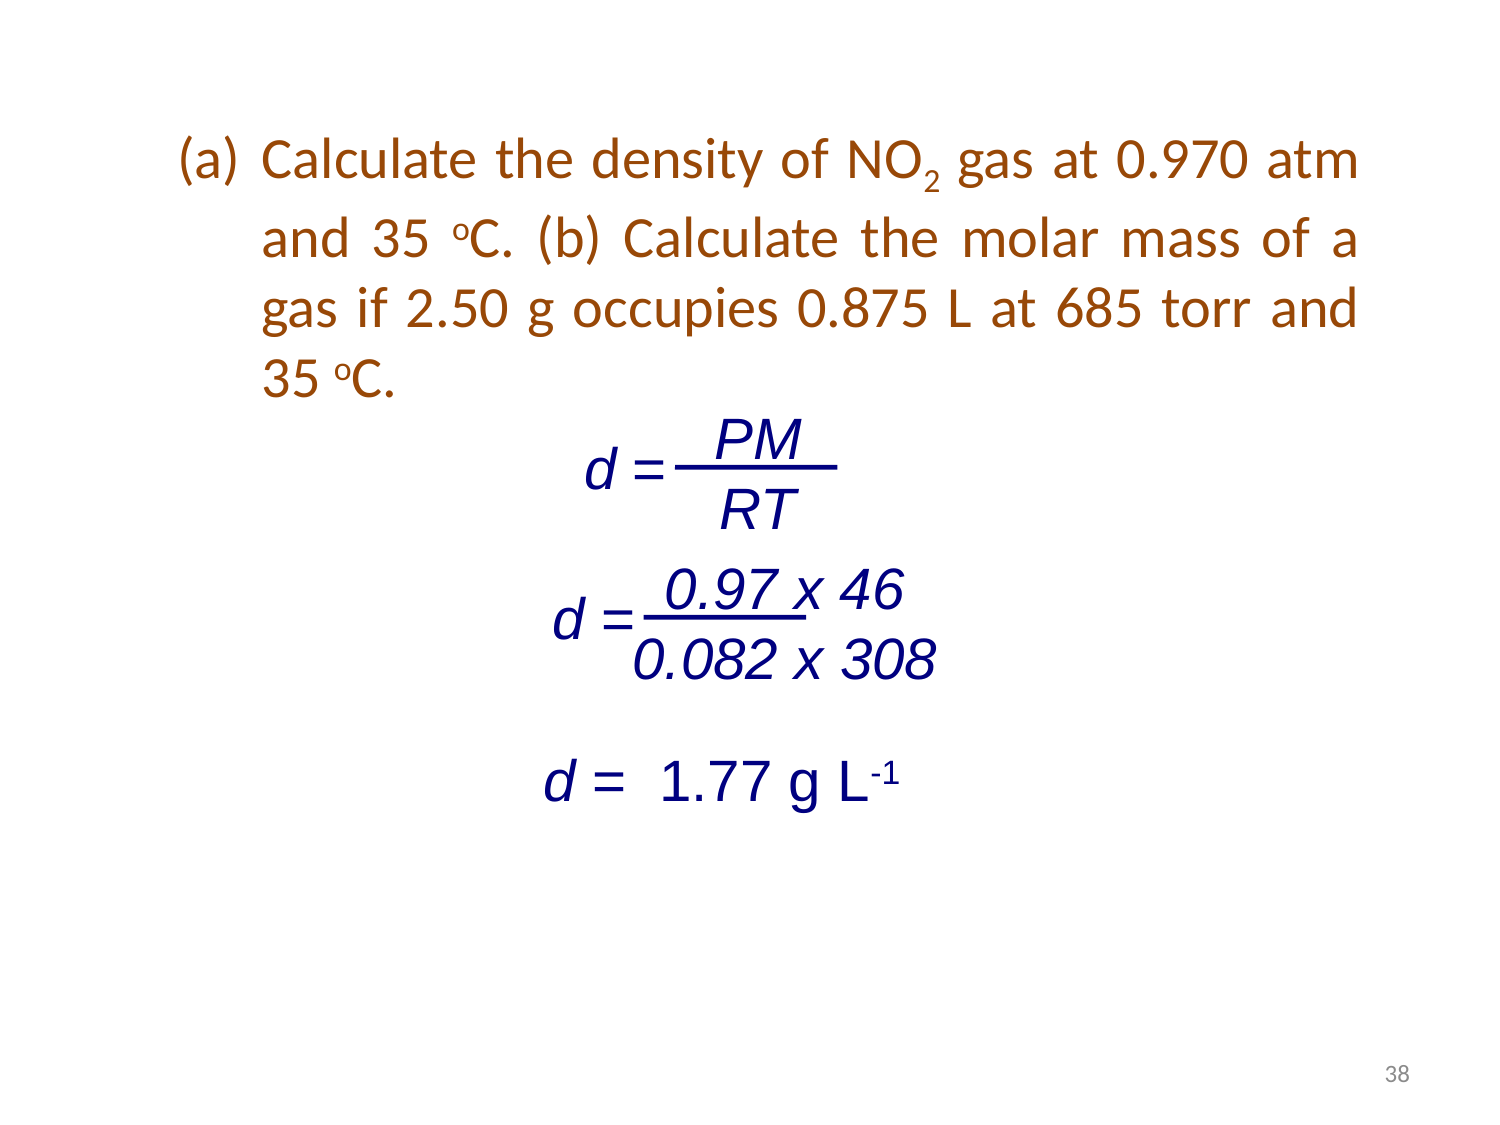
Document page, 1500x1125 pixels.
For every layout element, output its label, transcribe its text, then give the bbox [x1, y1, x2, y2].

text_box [568, 393, 838, 541]
slide_number 38 [1074, 1042, 1425, 1103]
text_box Calculate the density of NO2 gas at 0.970 atm and 35 oC. (b) Calculate the molar mass of a gas if 2.50 g occupies 0.875 L at 685 torr and 35 oC. [162, 112, 1375, 837]
text_box d = 1.77 g L-1 [529, 735, 916, 821]
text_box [537, 543, 1013, 701]
